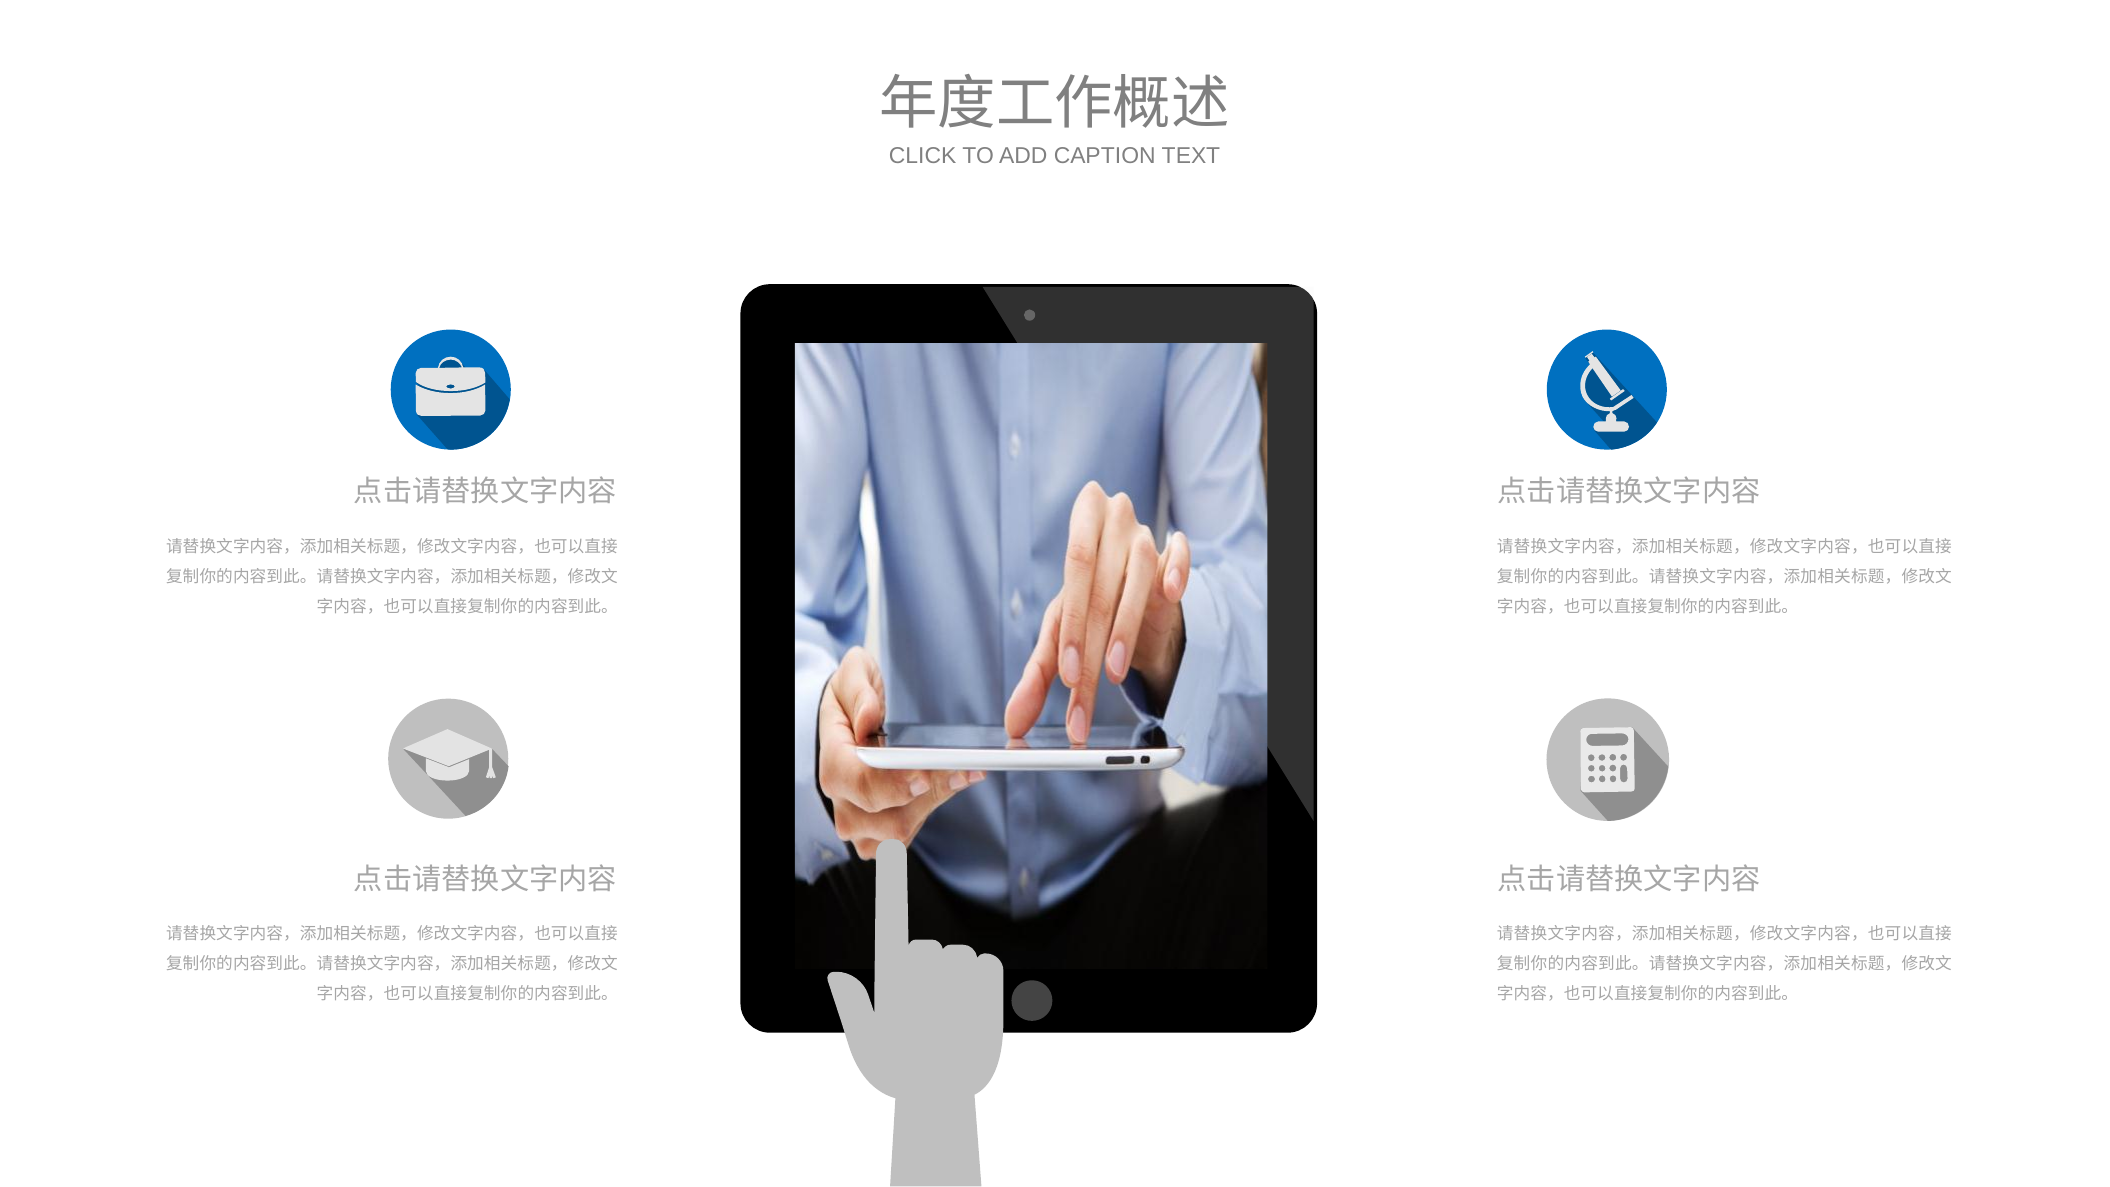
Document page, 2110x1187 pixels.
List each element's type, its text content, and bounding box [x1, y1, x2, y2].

text_box 点击请替换文字内容 [353, 472, 618, 508]
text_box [388, 698, 509, 819]
text_box 请替换文字内容，添加相关标题，修改文字内容，也可以直接复制你的内容到此。请替换文字内容，添加相关标题，修改文字内容，也可以直接复制你的内容到此。 [156, 912, 619, 1003]
text_box 请替换文字内容，添加相关标题，修改文字内容，也可以直接复制你的内容到此。请替换文字内容，添加相关标题，修改文字内容，也可以直接复制你的内容到此。 [1496, 912, 1953, 1003]
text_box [1546, 698, 1670, 821]
text_box 年度工作概述 [865, 65, 1245, 136]
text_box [827, 839, 1004, 1187]
text_box CLICK TO ADD CAPTION TEXT [865, 140, 1245, 168]
text_box 点击请替换文字内容 [1497, 472, 1762, 508]
text_box 点击请替换文字内容 [1497, 860, 1762, 896]
text_box 请替换文字内容，添加相关标题，修改文字内容，也可以直接复制你的内容到此。请替换文字内容，添加相关标题，修改文字内容，也可以直接复制你的内容到此。 [156, 525, 619, 616]
text_box 点击请替换文字内容 [353, 860, 618, 896]
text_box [1546, 329, 1667, 450]
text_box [390, 329, 511, 450]
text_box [740, 284, 1318, 1033]
text_box 请替换文字内容，添加相关标题，修改文字内容，也可以直接复制你的内容到此。请替换文字内容，添加相关标题，修改文字内容，也可以直接复制你的内容到此。 [1496, 525, 1953, 616]
